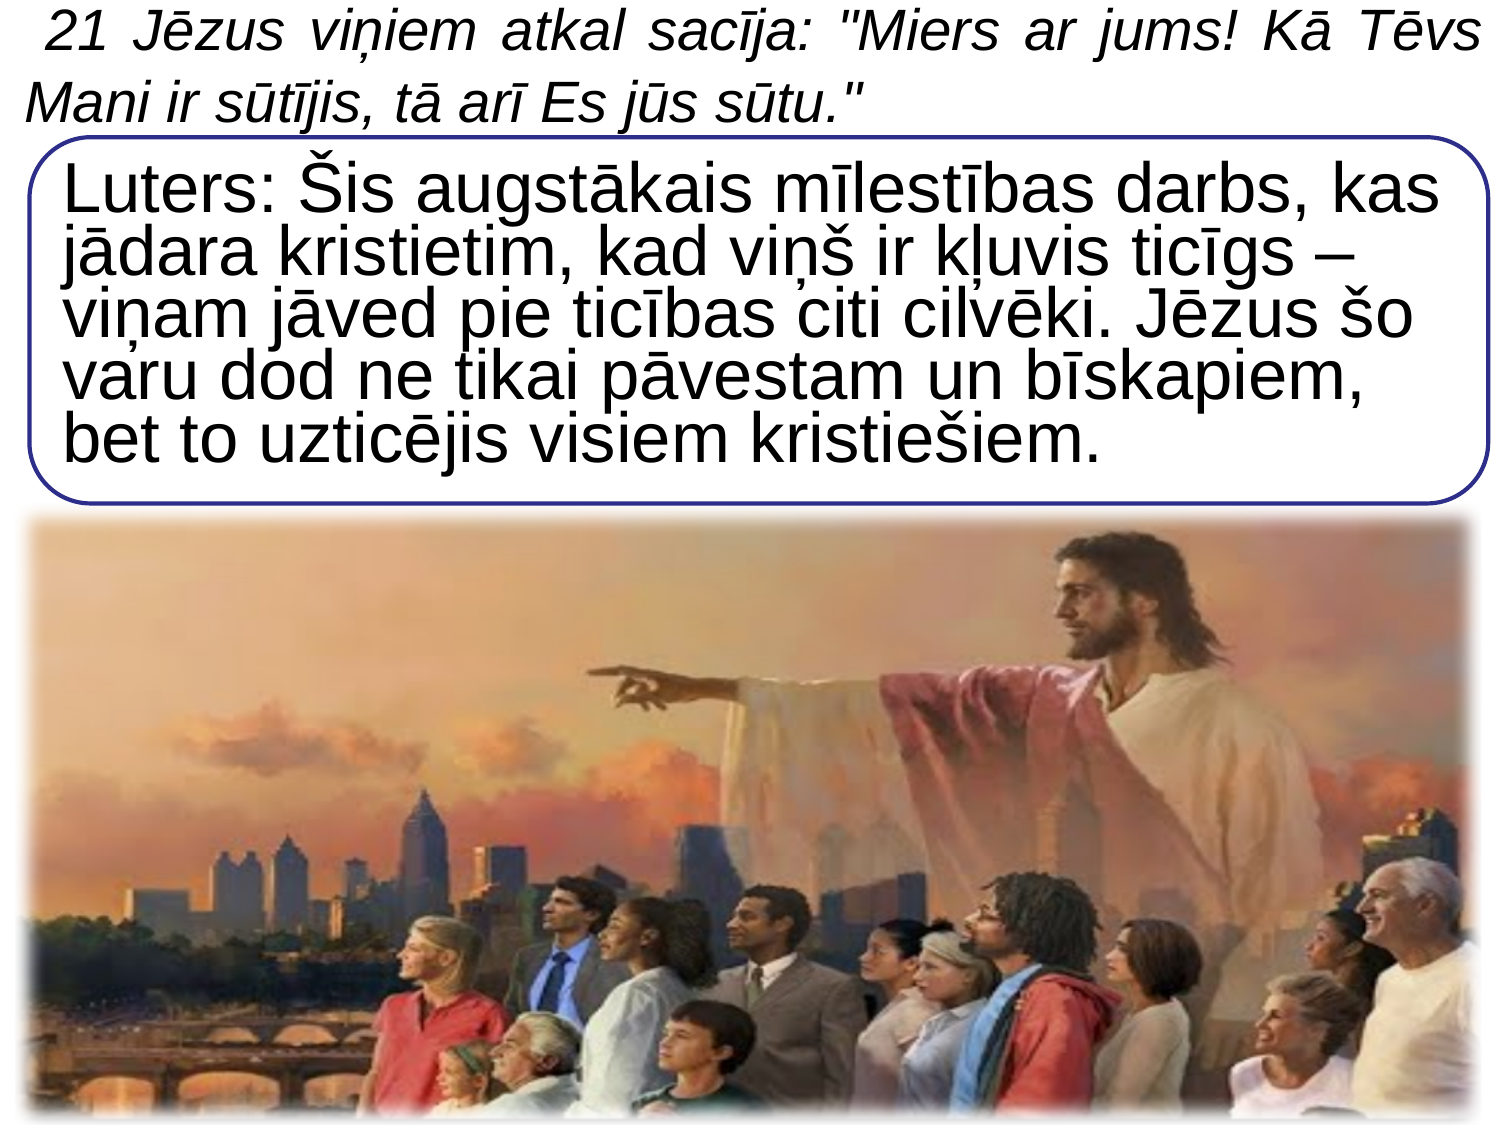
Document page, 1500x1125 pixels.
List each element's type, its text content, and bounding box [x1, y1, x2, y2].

text_box Luters: Šis augstākais mīlestības darbs, kas jādara kristietim, kad viņš ir kļuvis ticīgs – viņam jāved pie ticības citi cilvēki. Jēzus šo varu dod ne tikai pāvestam un bīskapiem, bet to uzticējis visiem kristiešiem. [27, 135, 1491, 501]
list 21 Jēzus viņiem atkal sacīja: "Miers ar jums! Kā Tēvs Mani ir sūtījis, tā arī Es jūs sūtu." [0, 0, 1500, 339]
picture [13, 503, 1483, 1125]
